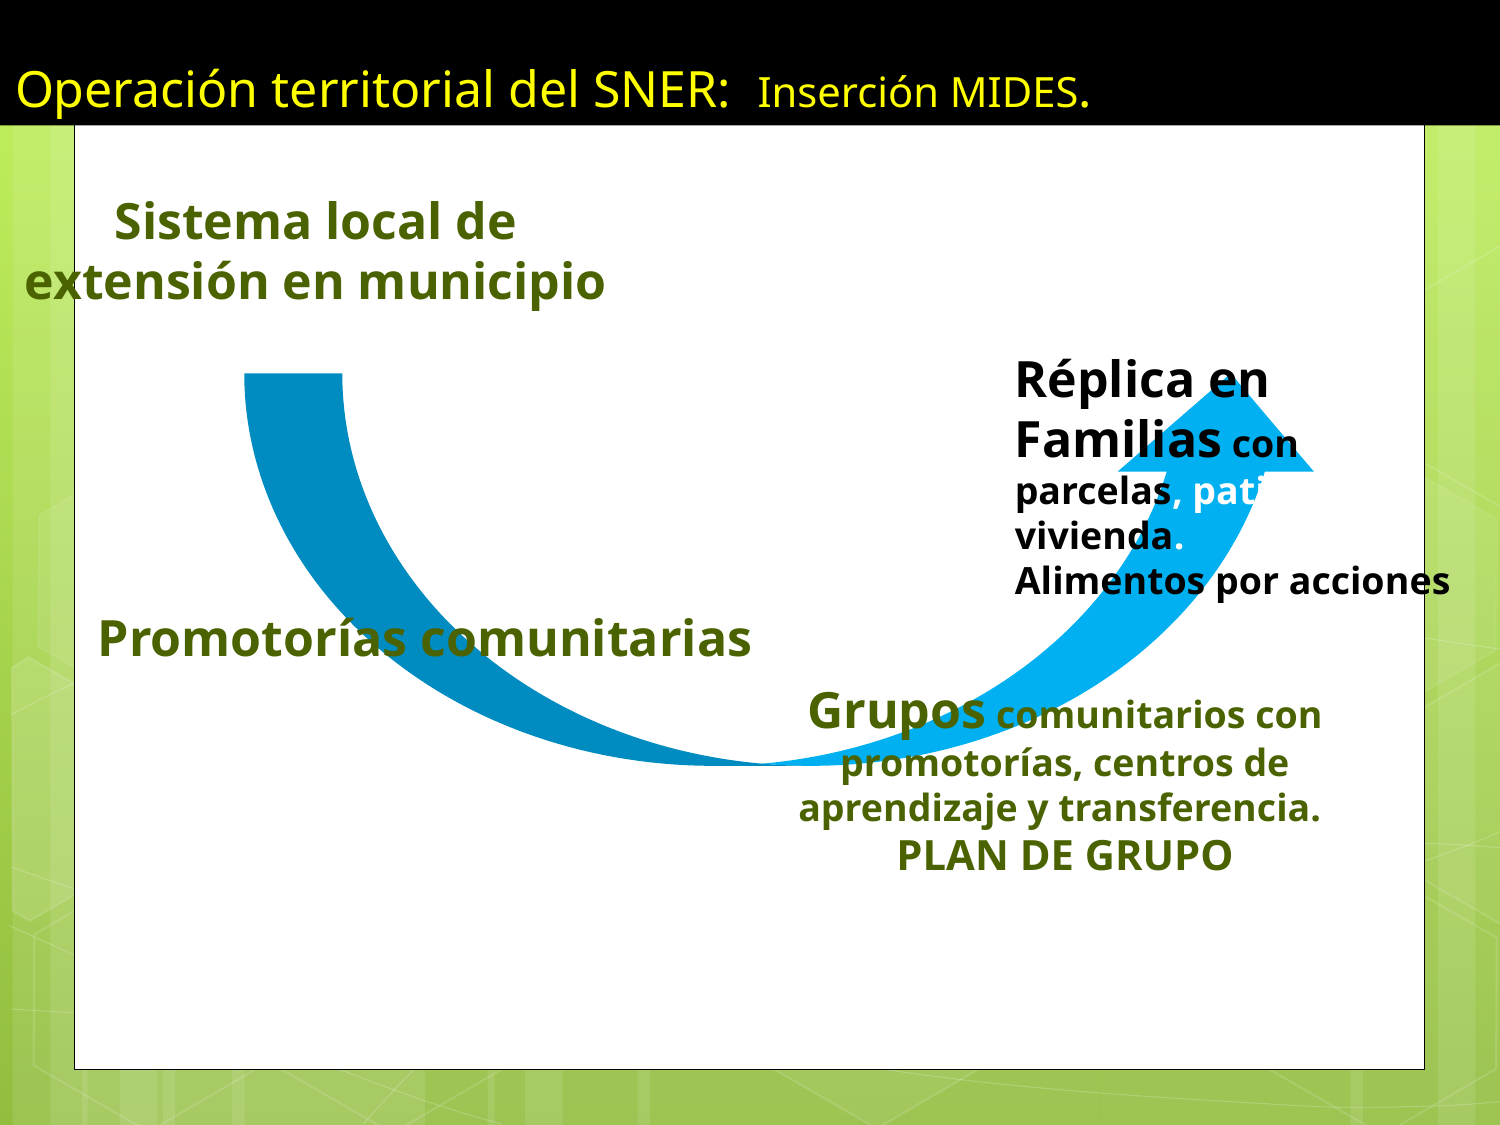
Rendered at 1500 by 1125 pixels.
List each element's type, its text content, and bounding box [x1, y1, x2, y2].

text_box [242, 372, 426, 595]
title Operación territorial del SNER: Inserción MIDES. [0, 0, 1500, 126]
text_box [409, 674, 760, 768]
text_box Réplica en Familias con parcelas, patios y vivienda. Alimentos por acciones [986, 326, 1500, 610]
text_box Grupos comunitarios con promotorías, centros de aprendizaje y transferencia. PLAN DE GRUPO [760, 660, 1370, 887]
text_box [1031, 610, 1187, 660]
text_box Promotorías comunitarias [76, 595, 774, 674]
text_box Sistema local de extensión en municipio [0, 172, 632, 362]
